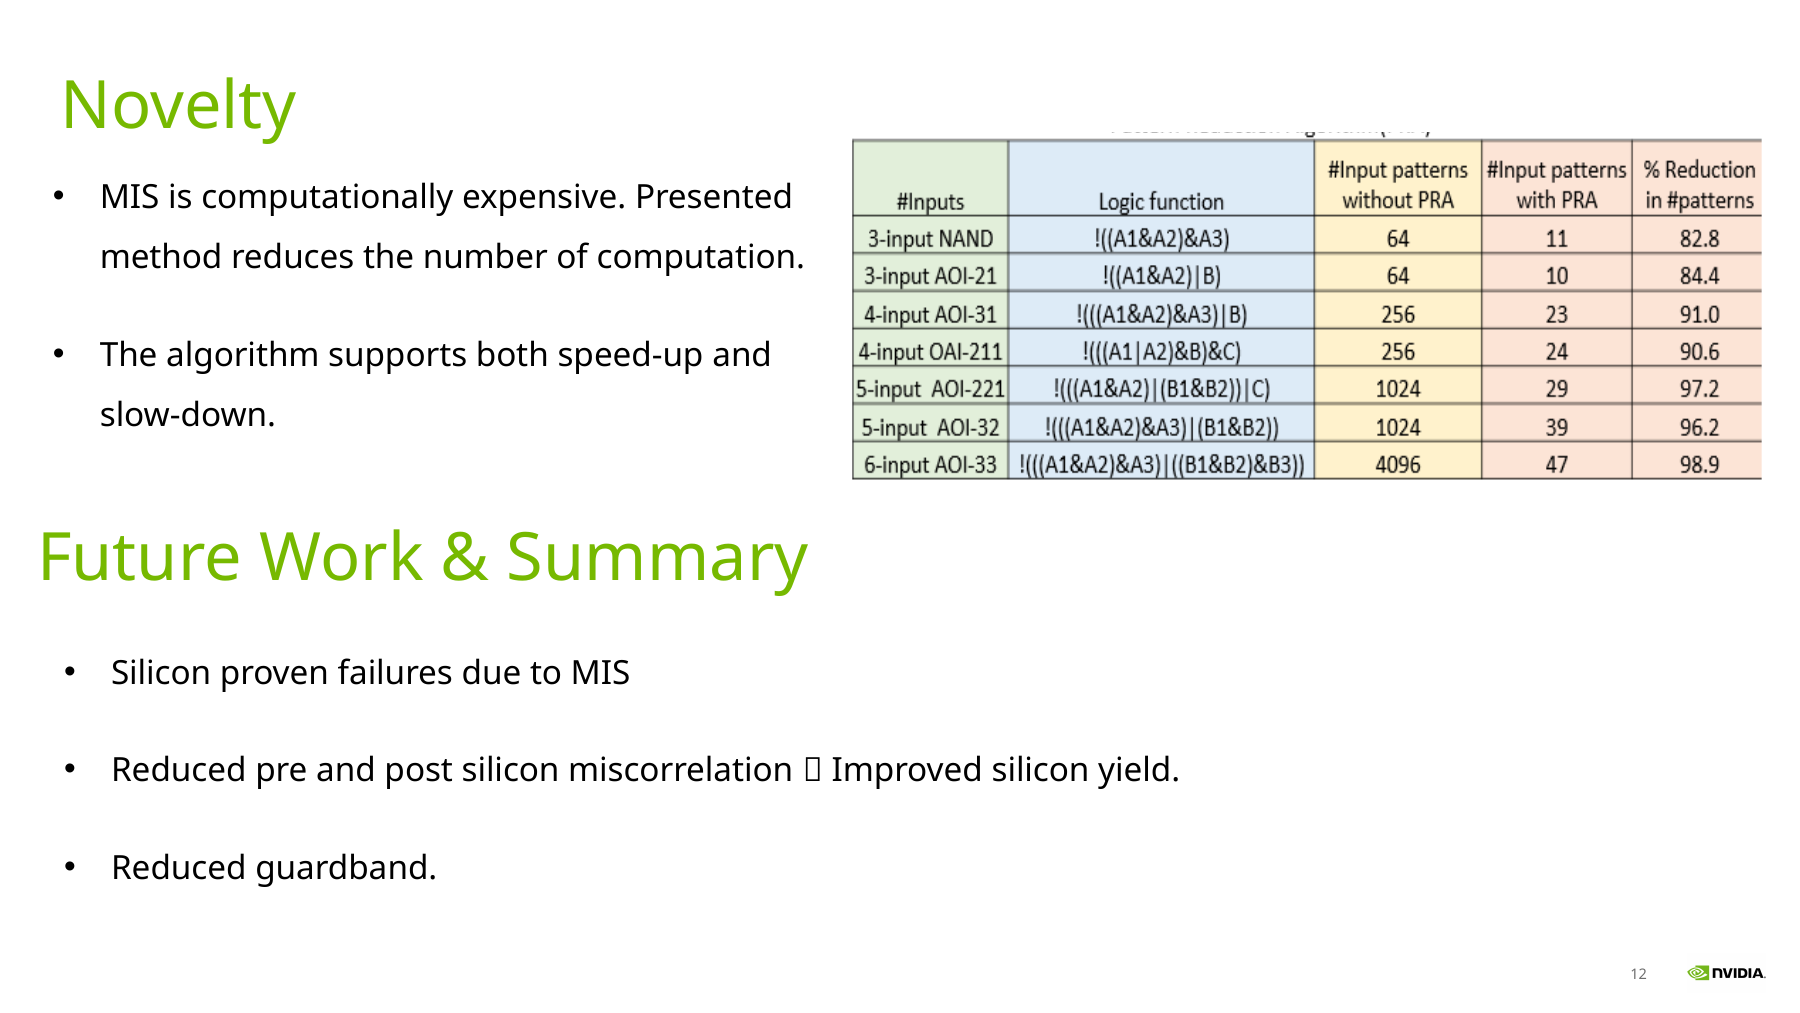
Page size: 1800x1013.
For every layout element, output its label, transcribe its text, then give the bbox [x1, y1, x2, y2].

text_box Novelty [45, 54, 312, 146]
text_box Silicon proven failures due to MIS Reduced pre and post silicon miscorrelation  Improved silicon yield. Reduced guardband. [47, 622, 1686, 895]
picture [851, 132, 1762, 491]
text_box MIS is computationally expensive. Presented method reduces the number of computation. The algorithm supports both speed-up and slow-down. [36, 146, 846, 442]
text_box Future Work & Summary [22, 506, 842, 601]
picture [1687, 953, 1766, 993]
